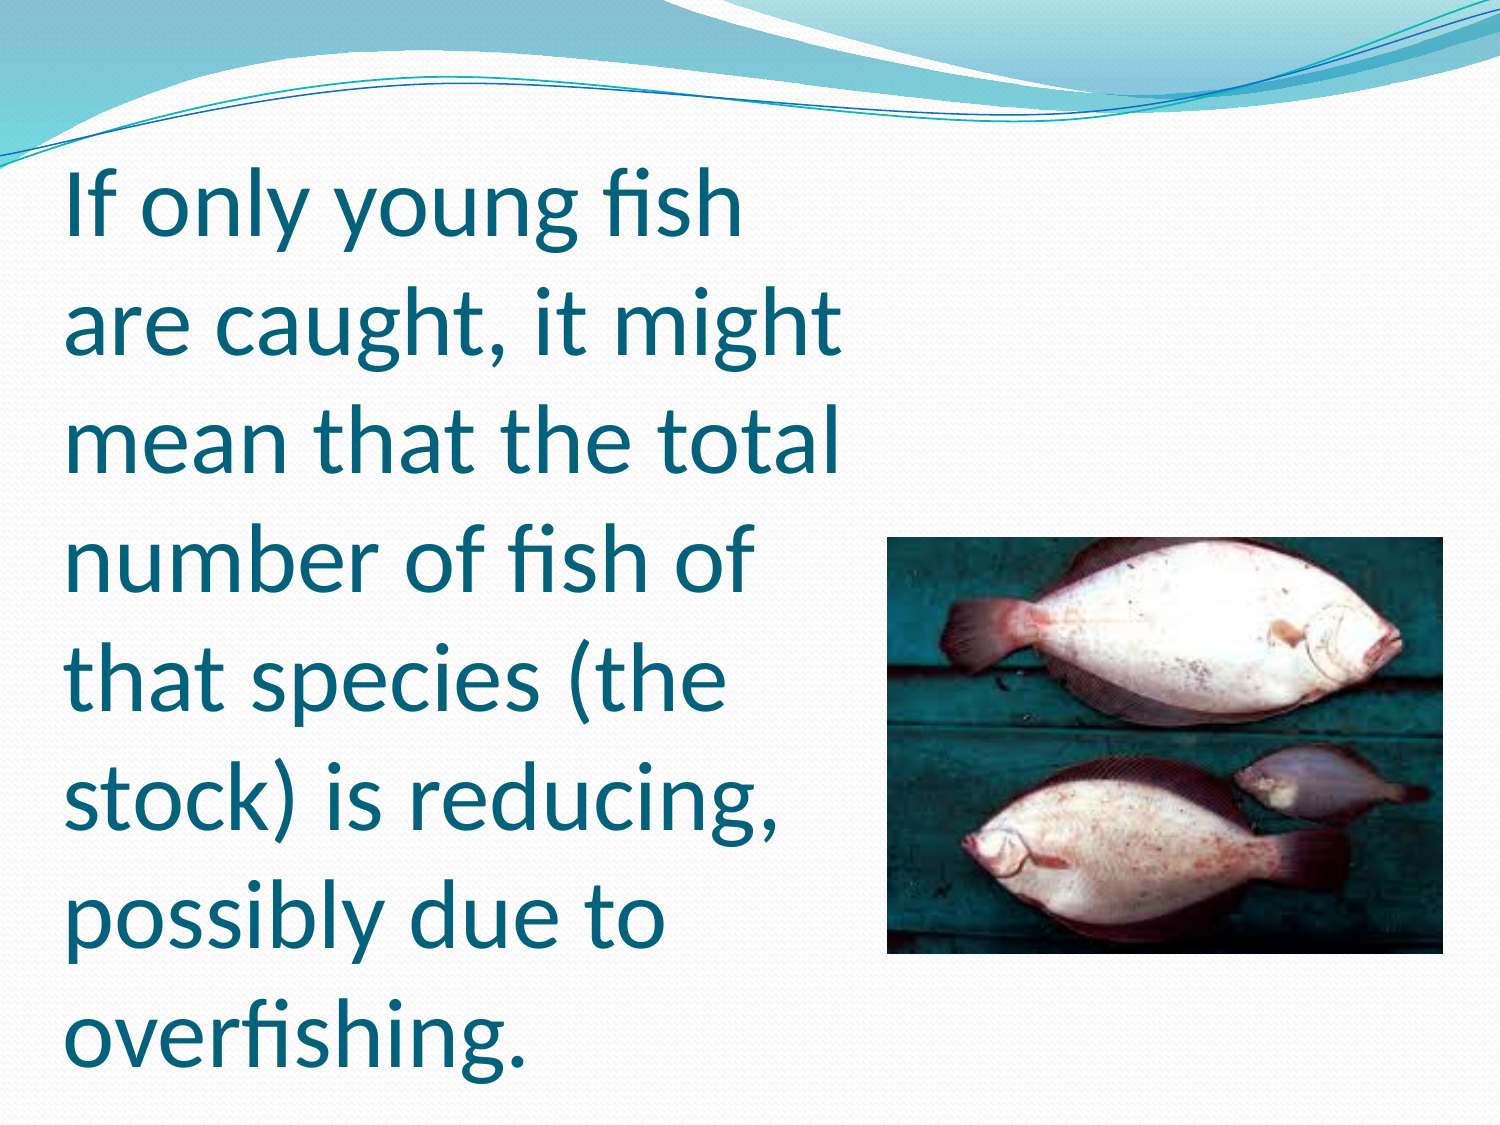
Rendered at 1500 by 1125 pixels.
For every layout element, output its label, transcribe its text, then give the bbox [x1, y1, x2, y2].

picture [887, 537, 1443, 954]
text_box If only young fish are caught, it might mean that the total number of fish of that species (the stock) is reducing, possibly due to overfishing. [62, 12, 863, 1088]
